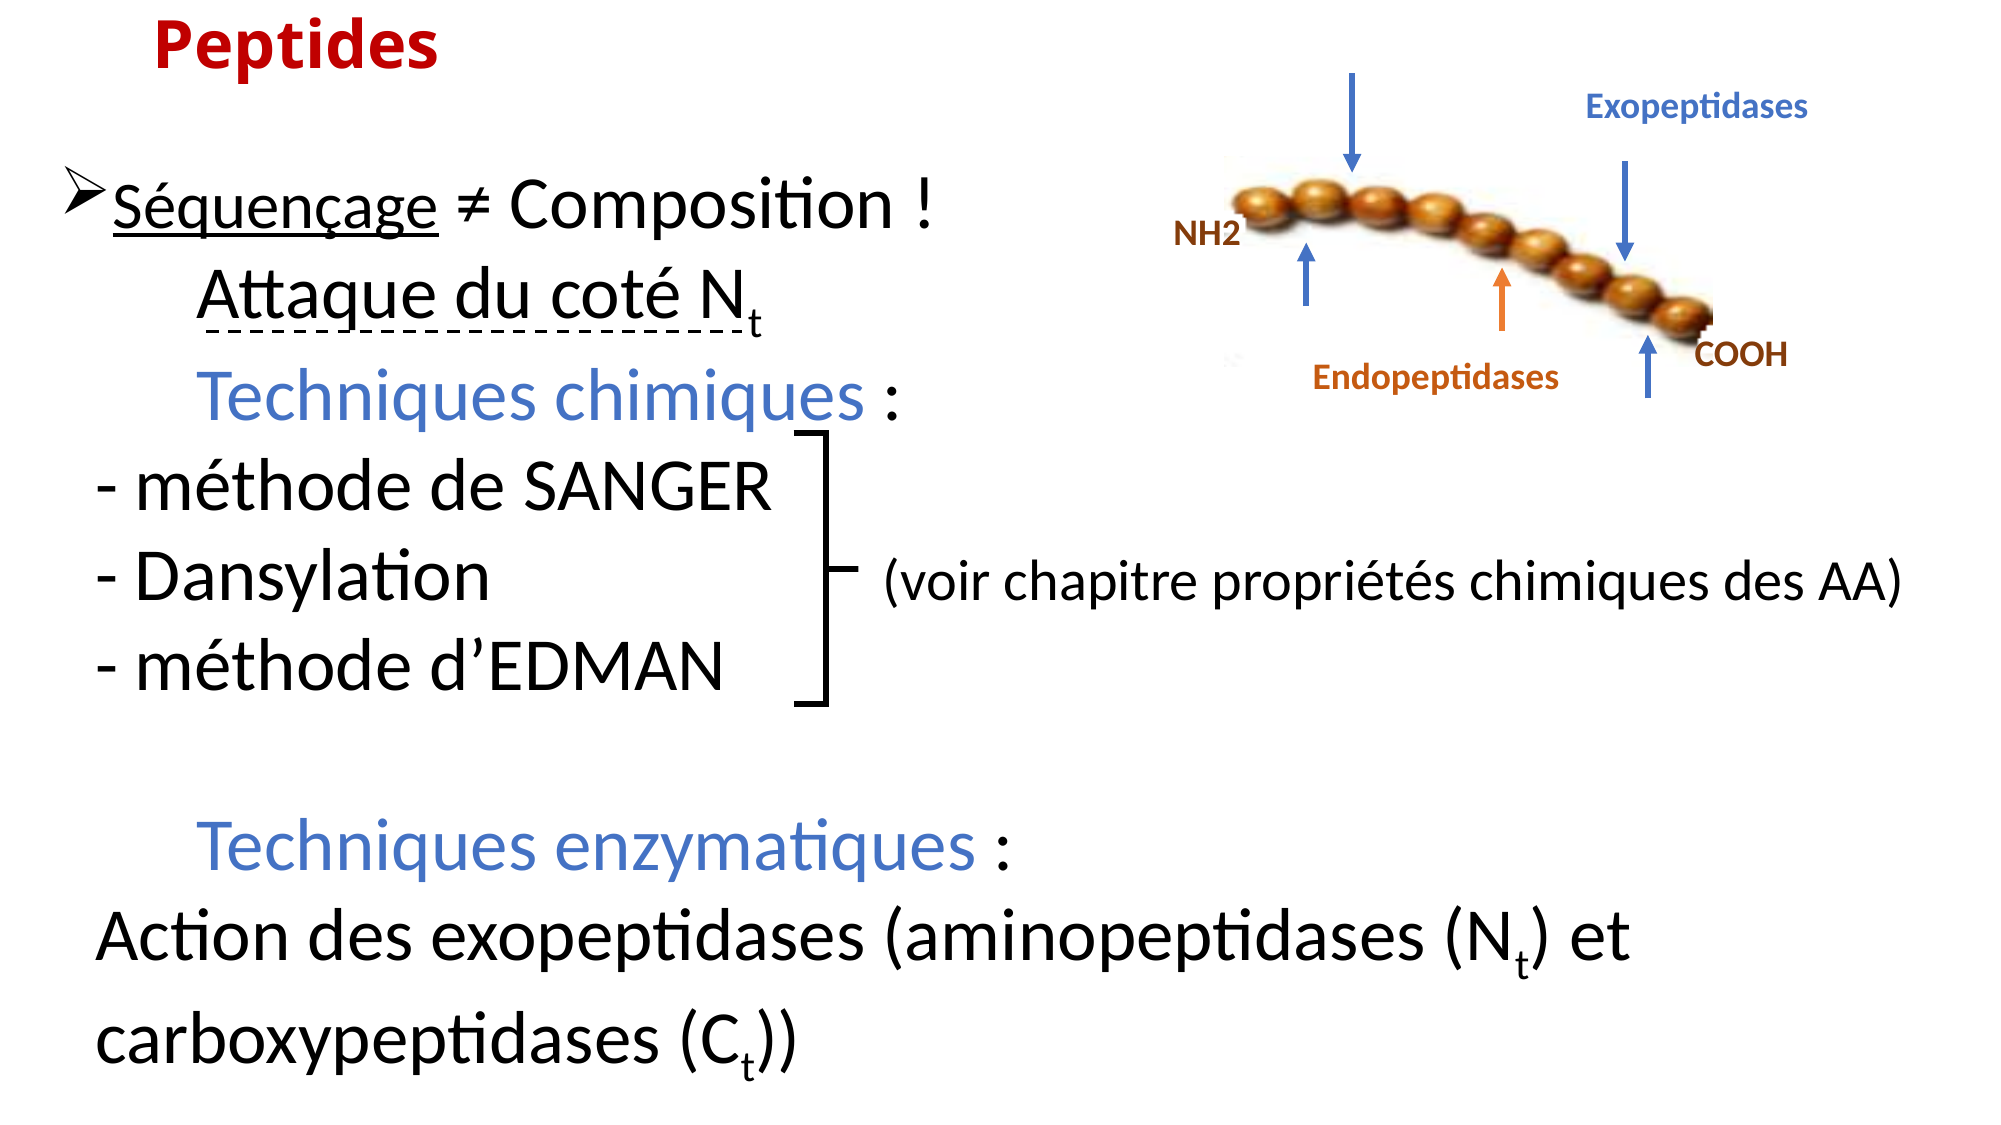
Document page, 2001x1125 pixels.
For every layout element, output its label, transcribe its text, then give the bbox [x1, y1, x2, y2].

text_box Séquençage ≠ Composition ! Attaque du coté Nt Techniques chimiques : - méthode de SANGER - Dansylation (voir chapitre propriétés chimiques des AA) - méthode d’EDMAN Techniques enzymatiques : Action des exopeptidases (aminopeptidases (Nt) et carboxypeptidases (Ct)) [5, 145, 2000, 1098]
text_box Peptides [137, 0, 1863, 95]
text_box Exopeptidases [1570, 73, 1921, 134]
text_box COOH [1679, 321, 1804, 382]
picture [1224, 156, 1713, 367]
text_box Endopeptidases [1297, 367, 1648, 404]
text_box NH2 [1158, 200, 1224, 261]
text_box [793, 433, 859, 705]
